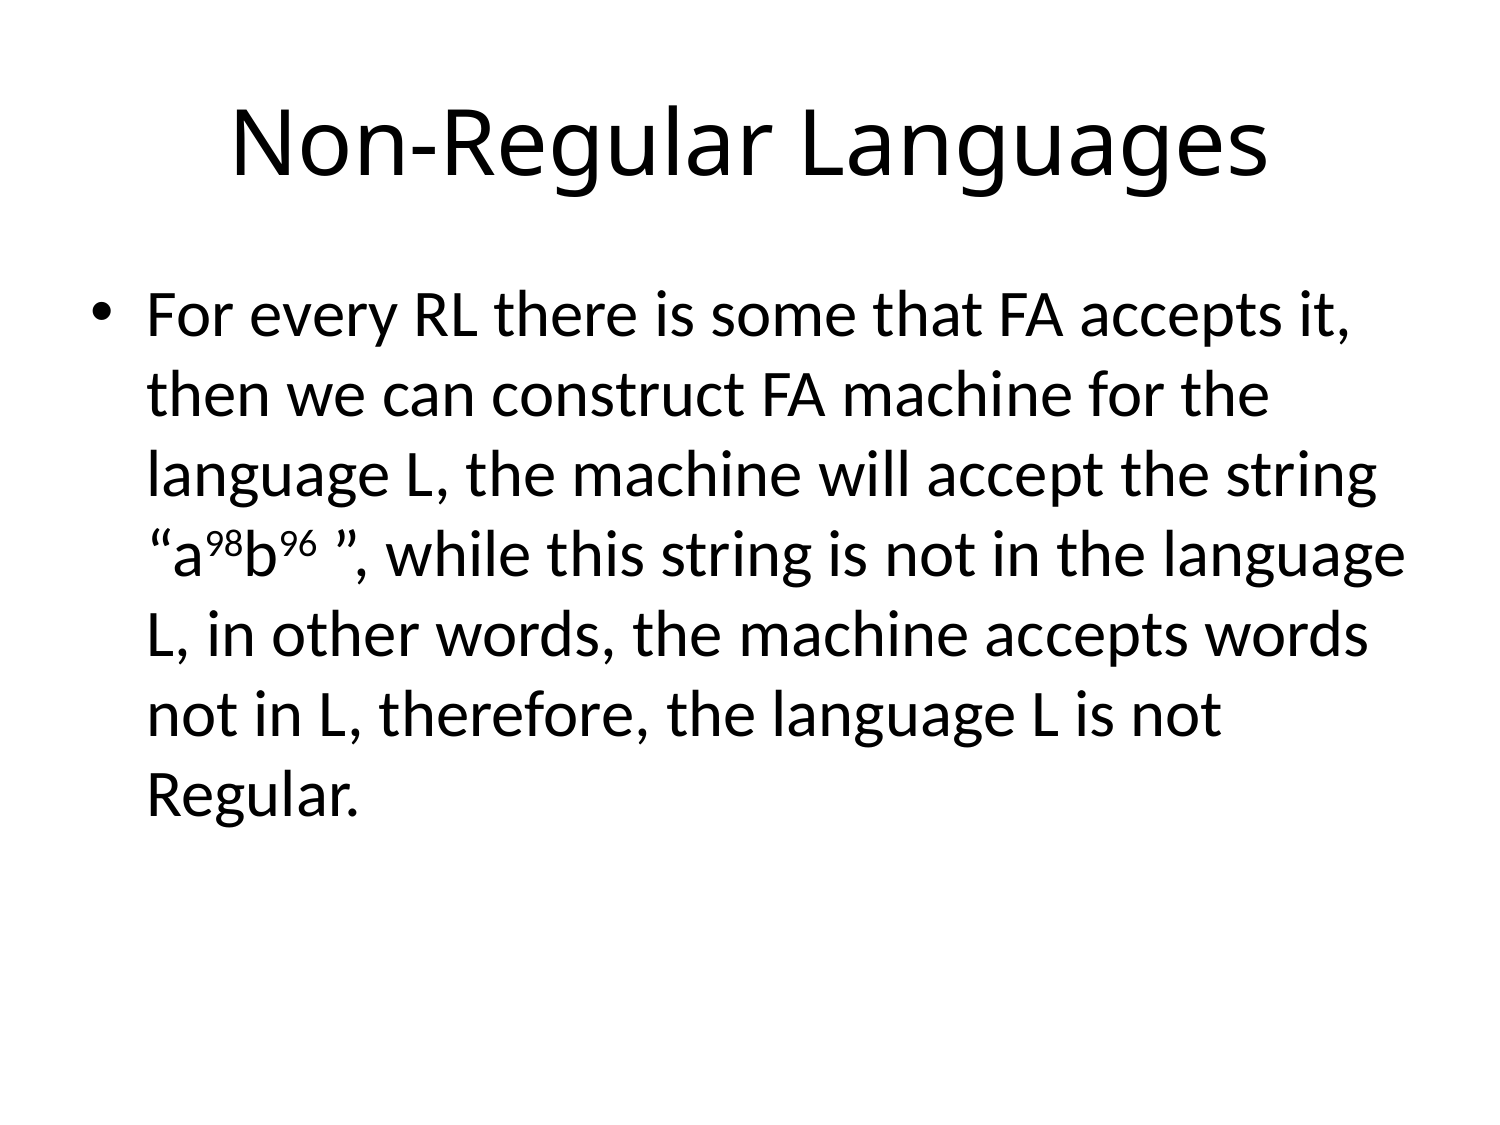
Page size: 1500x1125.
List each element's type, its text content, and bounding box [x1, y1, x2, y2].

title Non-Regular Languages [75, 45, 1425, 233]
list For every RL there is some that FA accepts it, then we can construct FA machine for the language L, the machine will accept the string “a98b96 ”, while this string is not in the language L, in other words, the machine accepts words not in L, therefore, the language L is not Regular. [75, 262, 1425, 1005]
